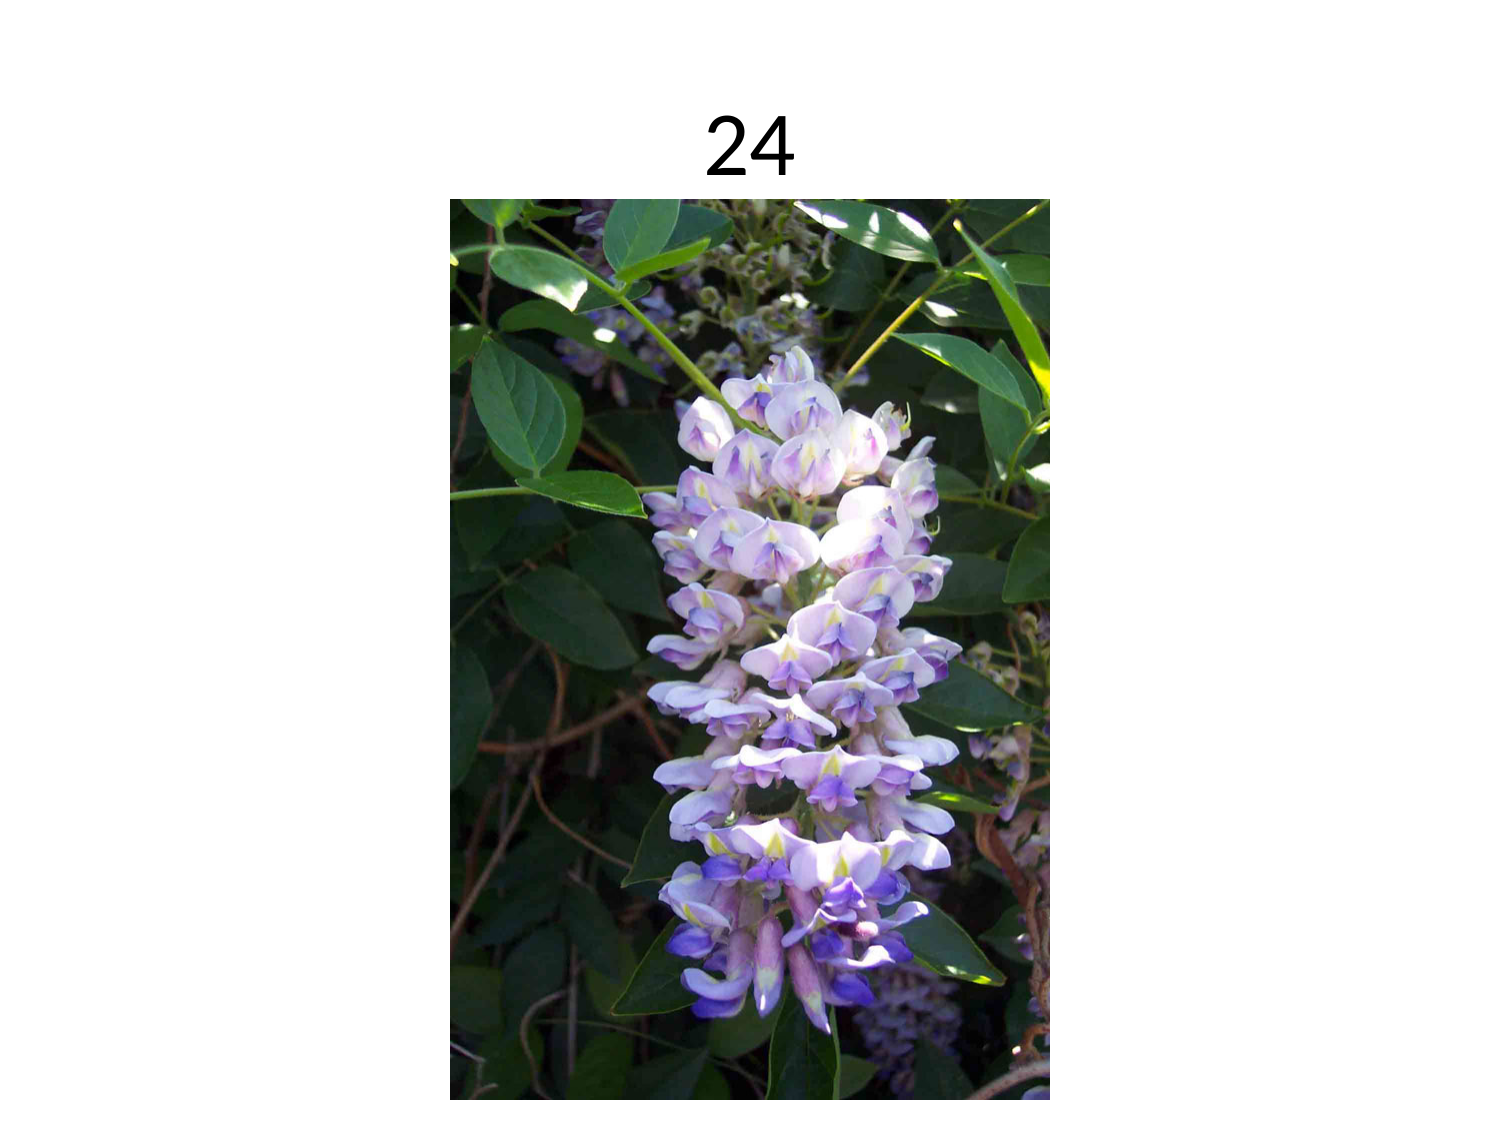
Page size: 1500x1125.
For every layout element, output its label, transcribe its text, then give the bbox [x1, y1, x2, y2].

picture [449, 199, 1051, 1100]
title 24 [75, 45, 1425, 233]
